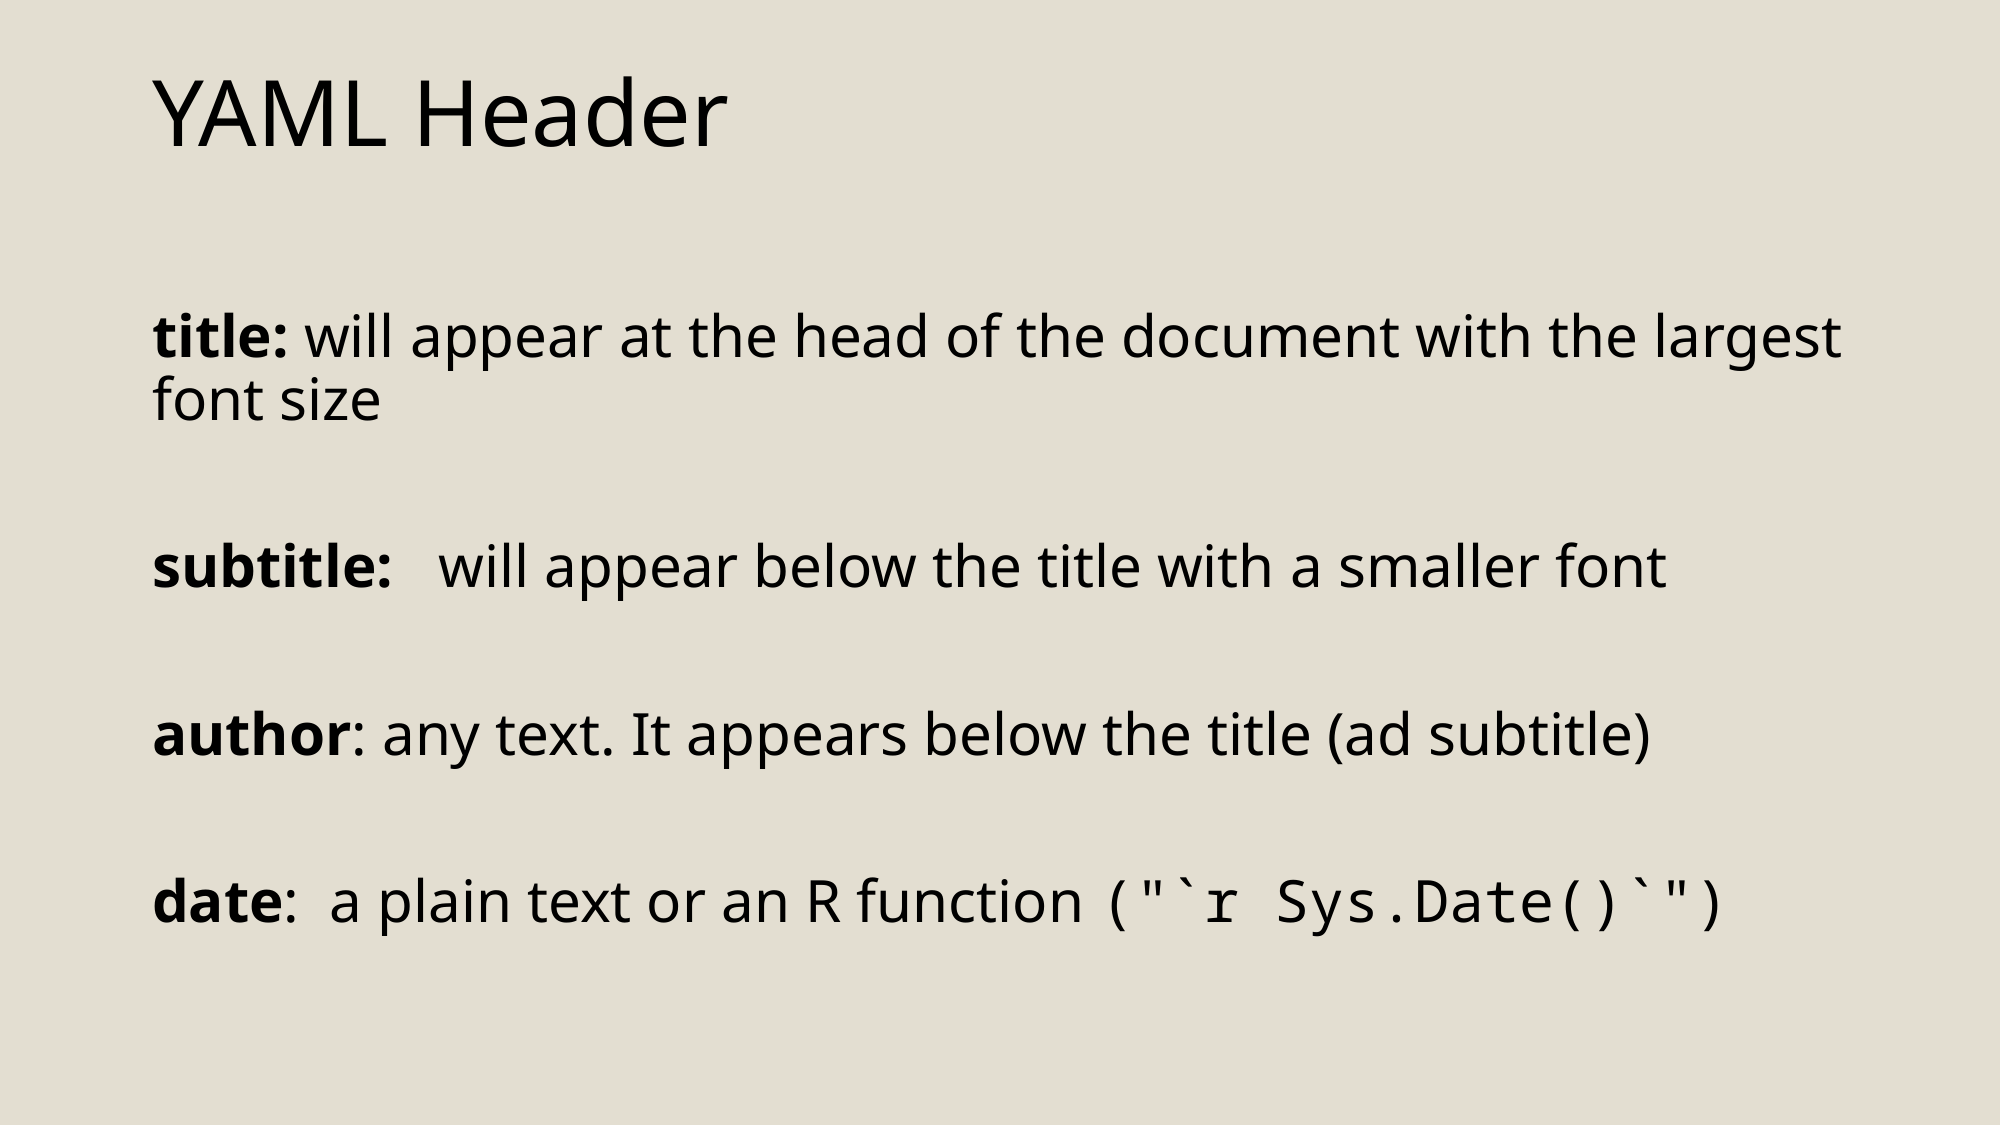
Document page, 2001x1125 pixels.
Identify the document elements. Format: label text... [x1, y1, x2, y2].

text_box YAML Header [137, 59, 1863, 278]
text_box title: will appear at the head of the document with the largest font size subtitle: will appear below the title with a smaller font author: any text. It appears below the title (ad subtitle) date: a plain text or an R function ("`r Sys.Date()`") [137, 299, 1863, 1014]
